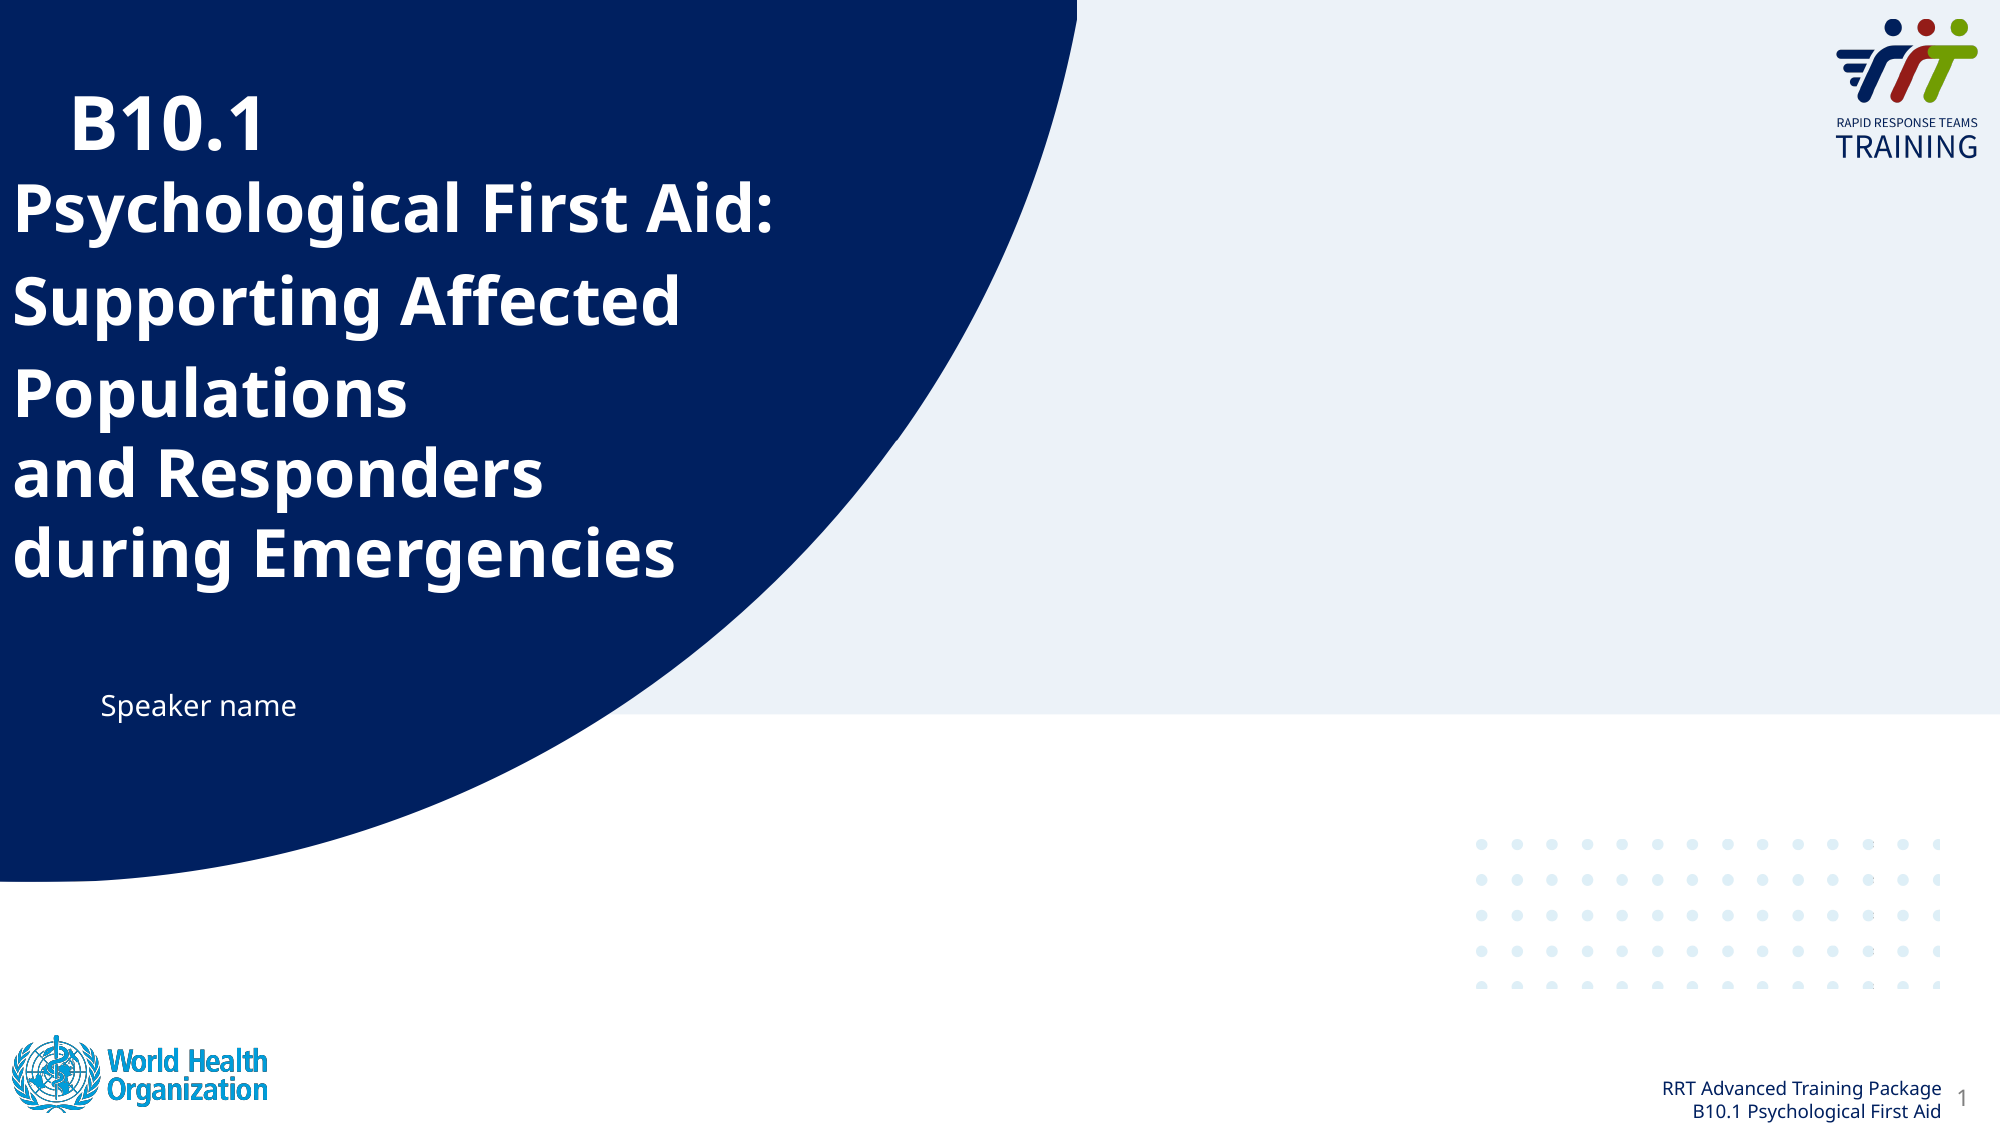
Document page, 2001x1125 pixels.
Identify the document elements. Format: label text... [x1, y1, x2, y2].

picture [24, 1054, 36, 1087]
picture [12, 1083, 48, 1113]
text_box B10.1 [61, 51, 311, 158]
picture [12, 1035, 54, 1068]
picture [1835, 19, 1978, 167]
picture [71, 1053, 90, 1091]
picture [30, 1083, 37, 1091]
picture [46, 1056, 54, 1062]
picture [36, 1088, 78, 1105]
picture [34, 1054, 43, 1078]
picture [40, 1062, 47, 1070]
picture [22, 1062, 26, 1077]
picture [0, 0, 1077, 882]
picture [50, 1108, 62, 1113]
picture [1476, 839, 1940, 989]
picture [59, 1035, 267, 1113]
text_box Psychological First Aid: Supporting Affected Populations and Responders during Emergencies [4, 158, 783, 599]
text_box Speaker name [93, 680, 476, 730]
